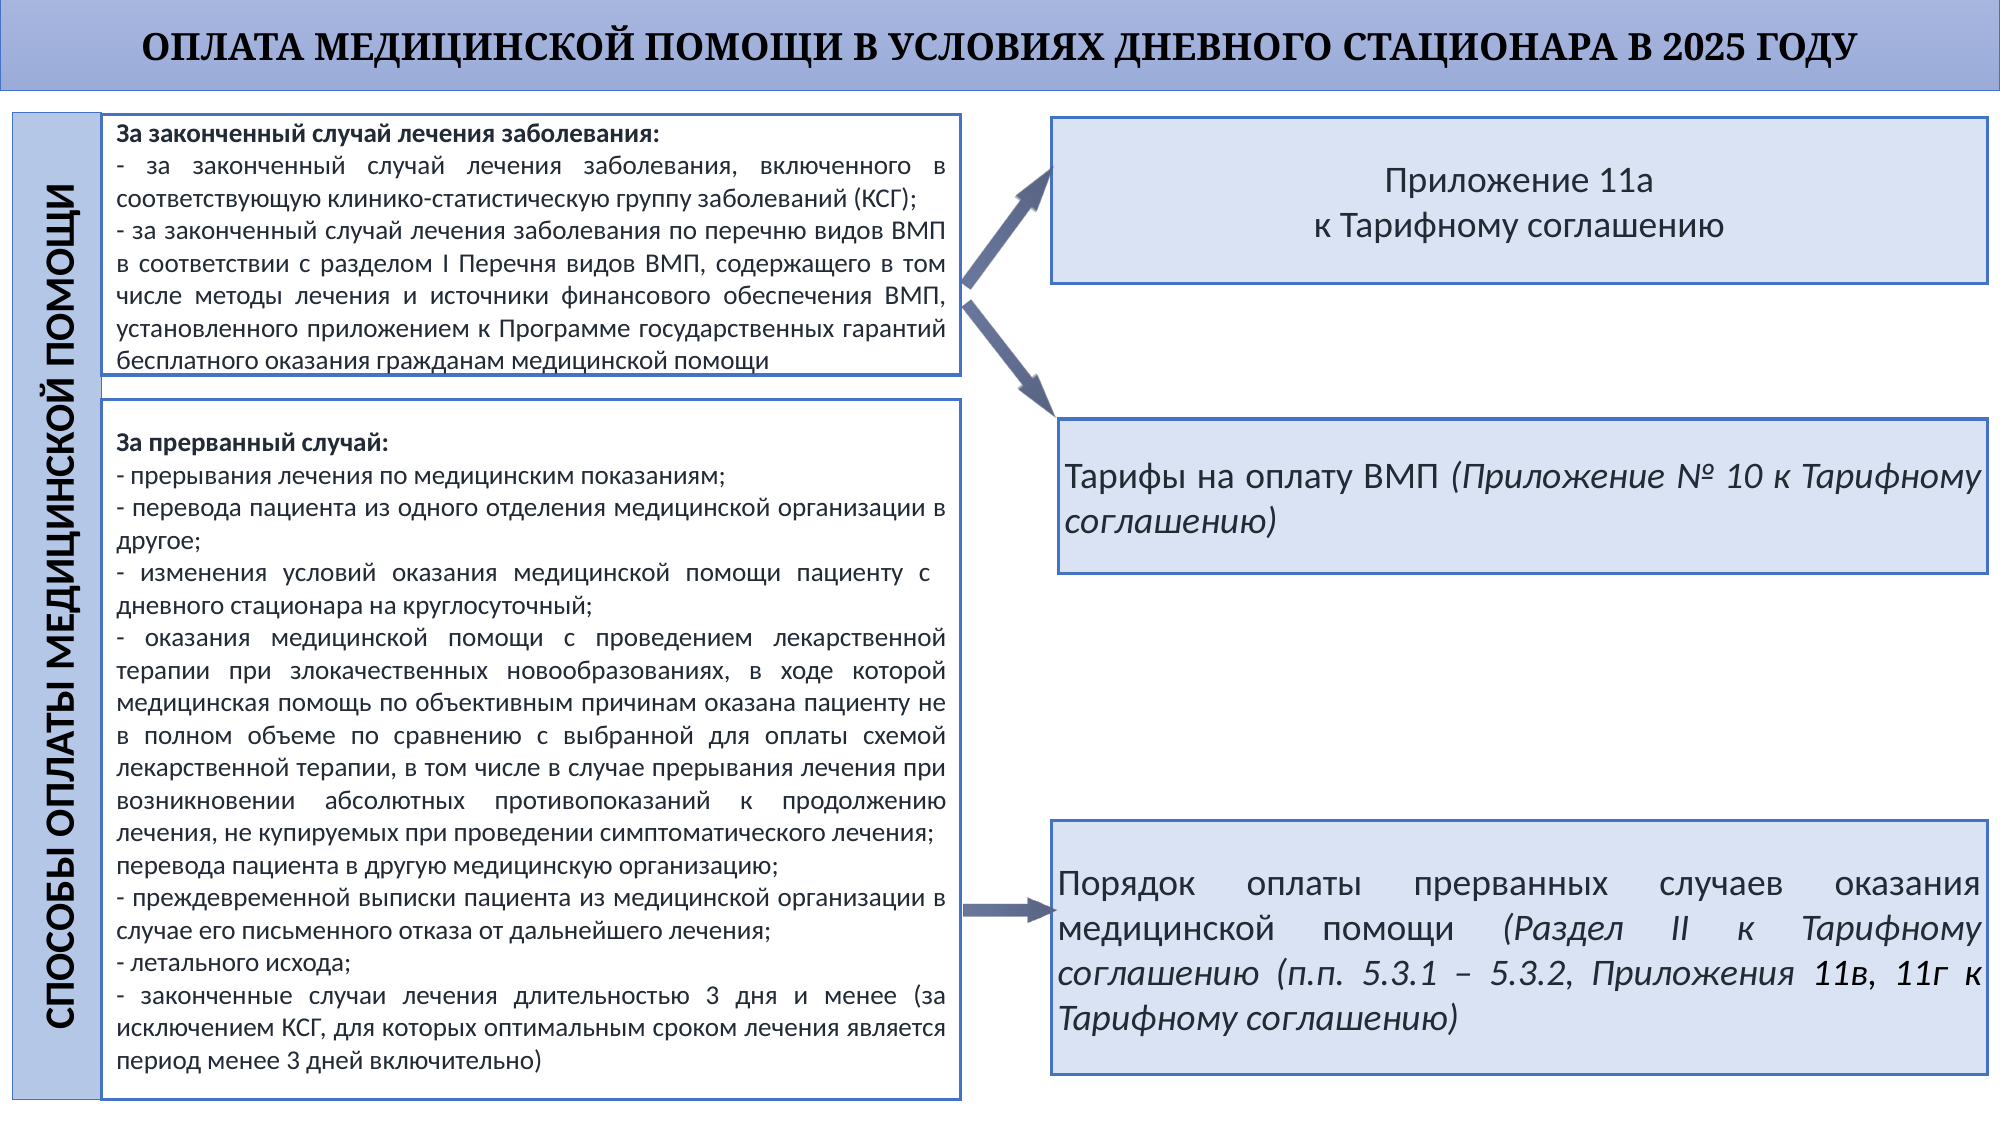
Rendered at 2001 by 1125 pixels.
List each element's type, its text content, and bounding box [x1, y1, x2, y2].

text_box Порядок оплаты прерванных случаев оказания медицинской помощи (Раздел II к Тарифному соглашению (п.п. 5.3.1 – 5.3.2, Приложения 11в, 11г к Тарифному соглашению) [1051, 820, 1988, 1076]
text_box СПОСОБЫ ОПЛАТЫ МЕДИЦИНСКОЙ ПОМОЩИ [12, 112, 102, 1100]
text_box За прерванный случай: - прерывания лечения по медицинским показаниям; - перевода пациента из одного отделения медицинской организации в другое; - изменения условий оказания медицинской помощи пациенту с дневного стационара на круглосуточный; - оказания медицинской помощи с проведением лекарственной терапии при злокачественных новообразованиях, в ходе которой медицинская помощь по объективным причинам оказана пациенту не в полном объеме по сравнению с выбранной для оплаты схемой лекарственной терапии, в том числе в случае прерывания лечения при возникновении абсолютных противопоказаний к продолжению лечения, не купируемых при проведении симптоматического лечения; перевода пациента в другую медицинскую организацию; - преждевременной выписки пациента из медицинской организации в случае его письменного отказа от дальнейшего лечения; - летального исхода; - законченные случаи лечения длительностью 3 дня и менее (за исключением КСГ, для которых оптимальным сроком лечения является период менее 3 дней включительно) [101, 399, 961, 1100]
text_box Приложение 11a к Тарифному соглашению [1051, 116, 1988, 284]
text_box За законченный случай лечения заболевания: - за законченный случай лечения заболевания, включенного в соответствующую клинико-статистическую группу заболеваний (КСГ); - за законченный случай лечения заболевания по перечню видов ВМП в соответствии с разделом I Перечня видов ВМП, содержащего в том числе методы лечения и источники финансового обеспечения ВМП, установленного приложением к Программе государственных гарантий бесплатного оказания гражданам медицинской помощи [101, 114, 961, 375]
text_box ОПЛАТА МЕДИЦИНСКОЙ ПОМОЩИ В УСЛОВИЯХ ДНЕВНОГО СТАЦИОНАРА В 2025 ГОДУ [0, 0, 2000, 91]
picture [938, 347, 1084, 373]
picture [934, 212, 1084, 239]
text_box Тарифы на оплату ВМП (Приложение № 10 к Тарифному соглашению) [1058, 418, 1988, 575]
picture [963, 897, 1059, 923]
